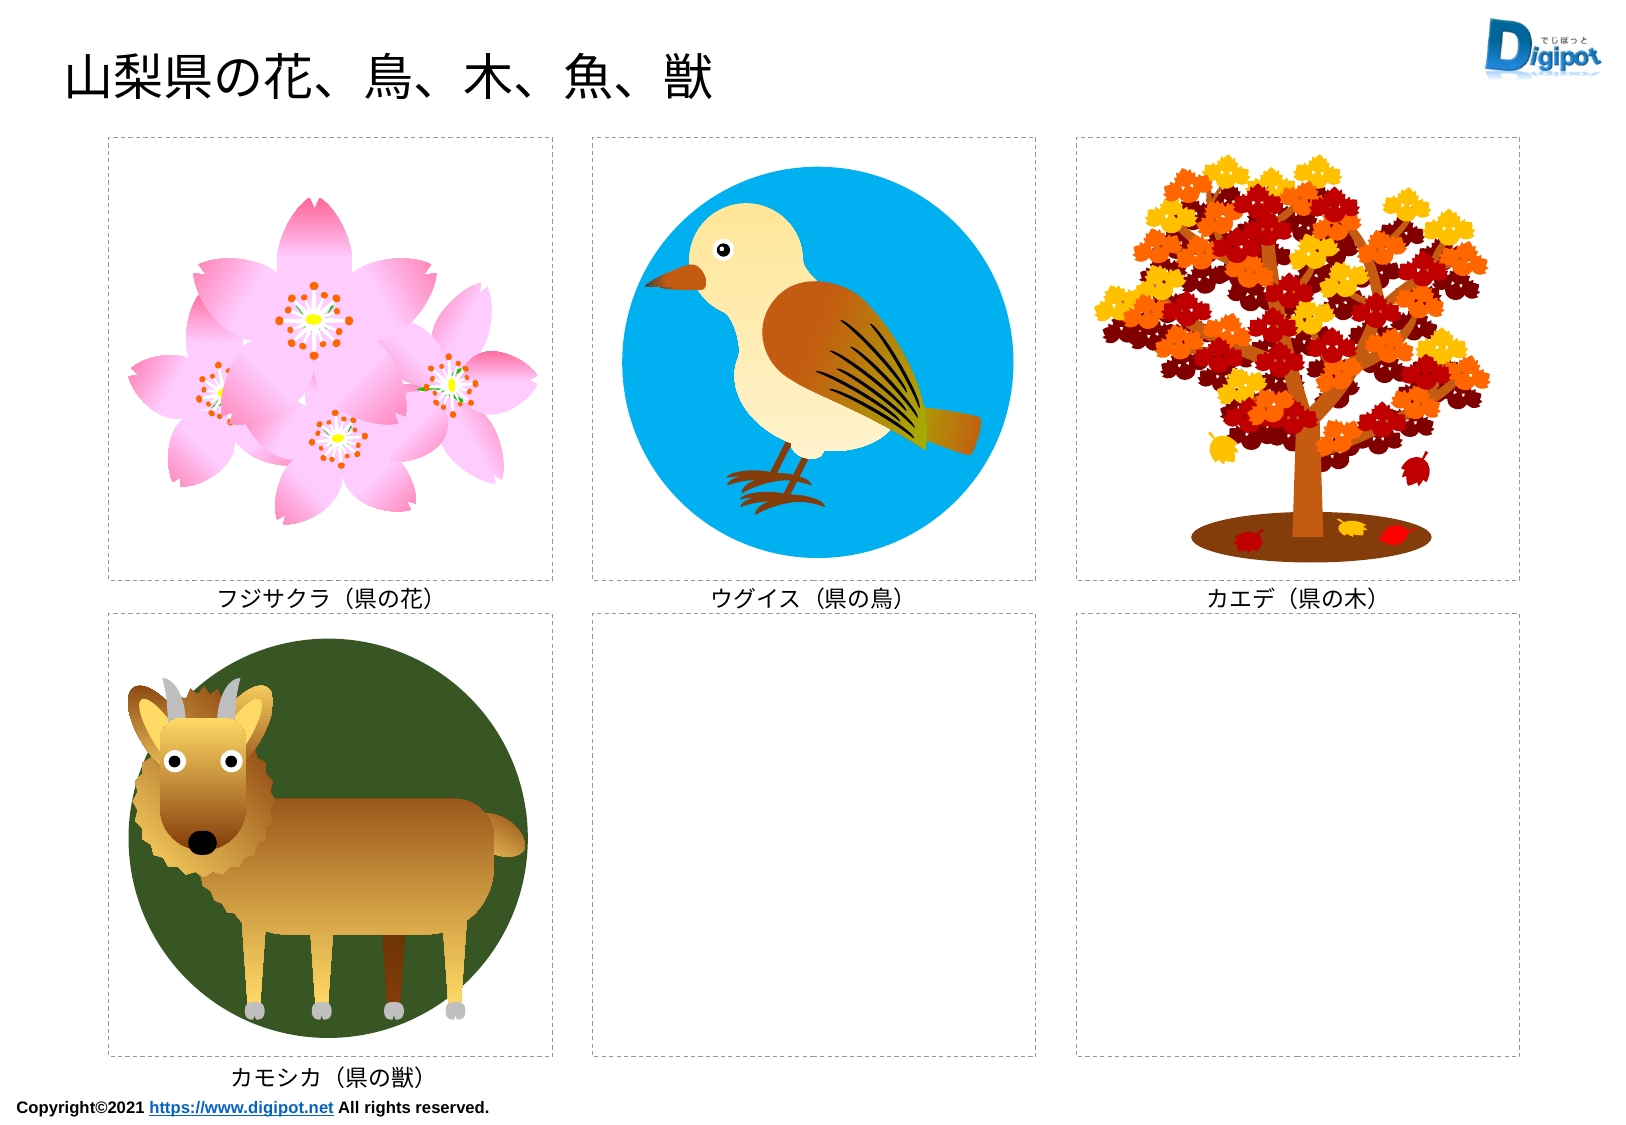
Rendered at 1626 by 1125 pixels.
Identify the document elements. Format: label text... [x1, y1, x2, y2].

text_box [1090, 154, 1493, 563]
text_box カエデ（県の木） [1071, 577, 1525, 620]
text_box カモシカ（県の獣） [107, 1056, 561, 1099]
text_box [622, 166, 1014, 558]
picture [1485, 18, 1602, 82]
text_box 山梨県の花、鳥、木、魚、獣 [48, 38, 729, 113]
text_box ウグイス（県の鳥） [587, 577, 1041, 620]
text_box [128, 638, 528, 1038]
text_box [129, 197, 538, 529]
text_box フジサクラ（県の花） [104, 577, 558, 620]
